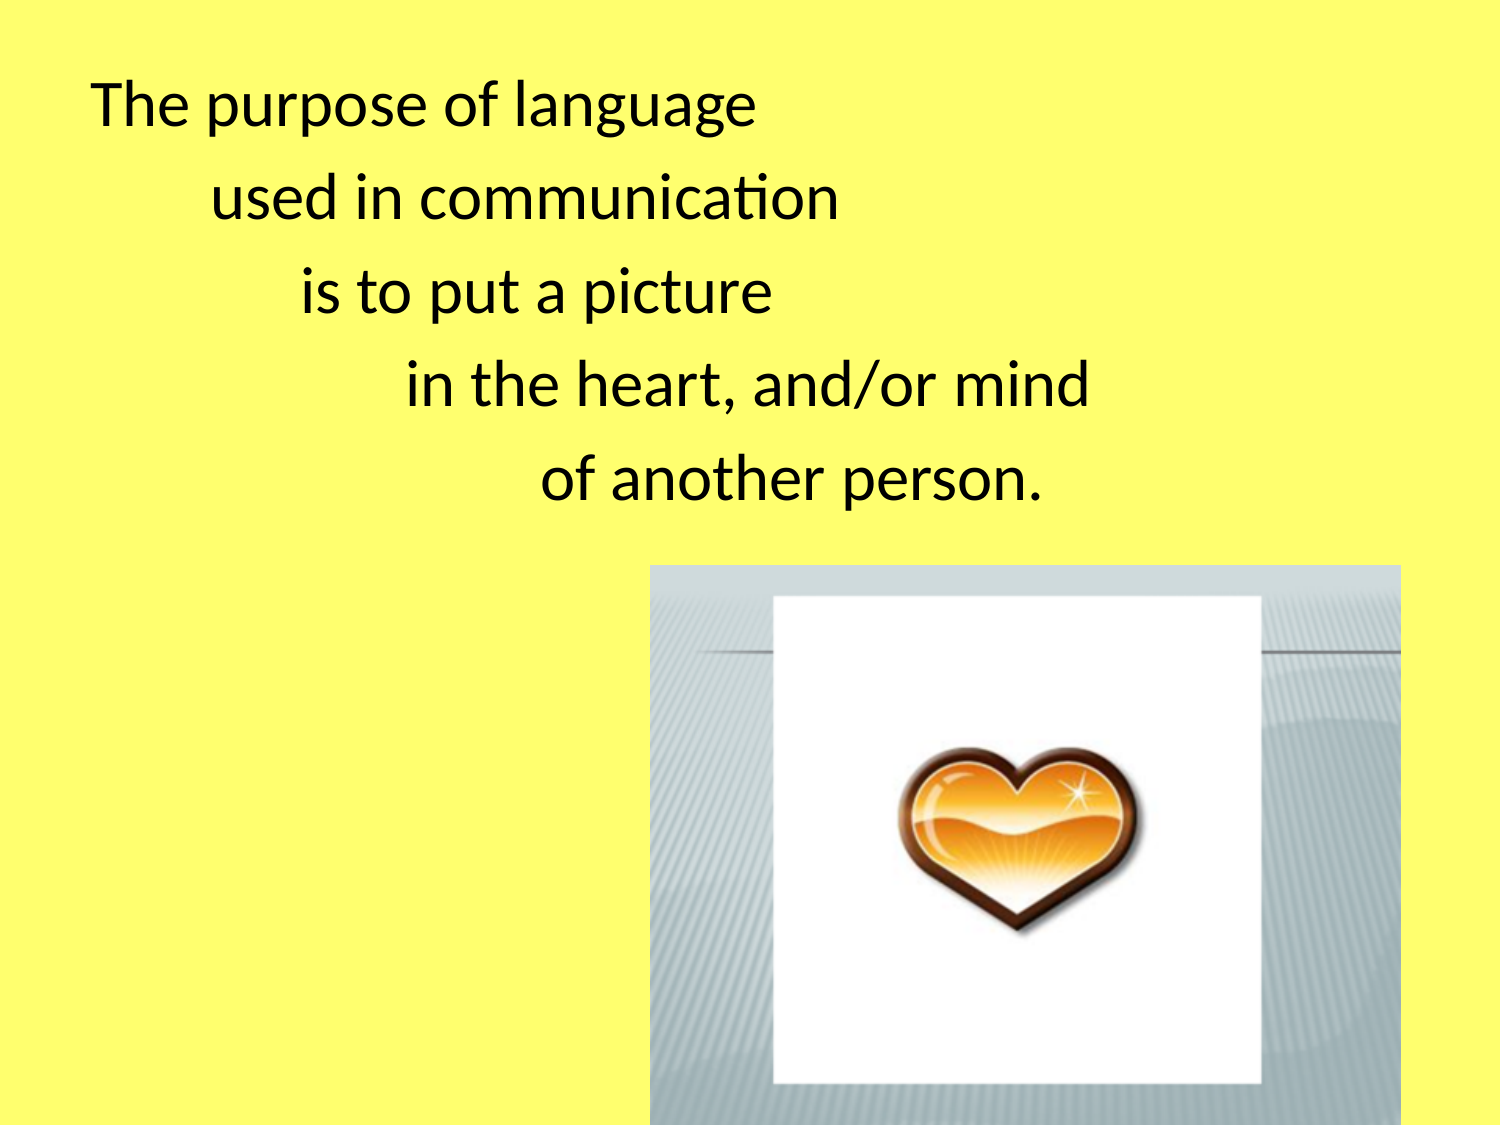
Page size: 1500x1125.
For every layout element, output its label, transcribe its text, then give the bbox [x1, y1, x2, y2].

list The purpose of language used in communication is to put a picture in the heart, and/or mind of another person. [75, 52, 1425, 1005]
picture [649, 564, 1401, 1125]
